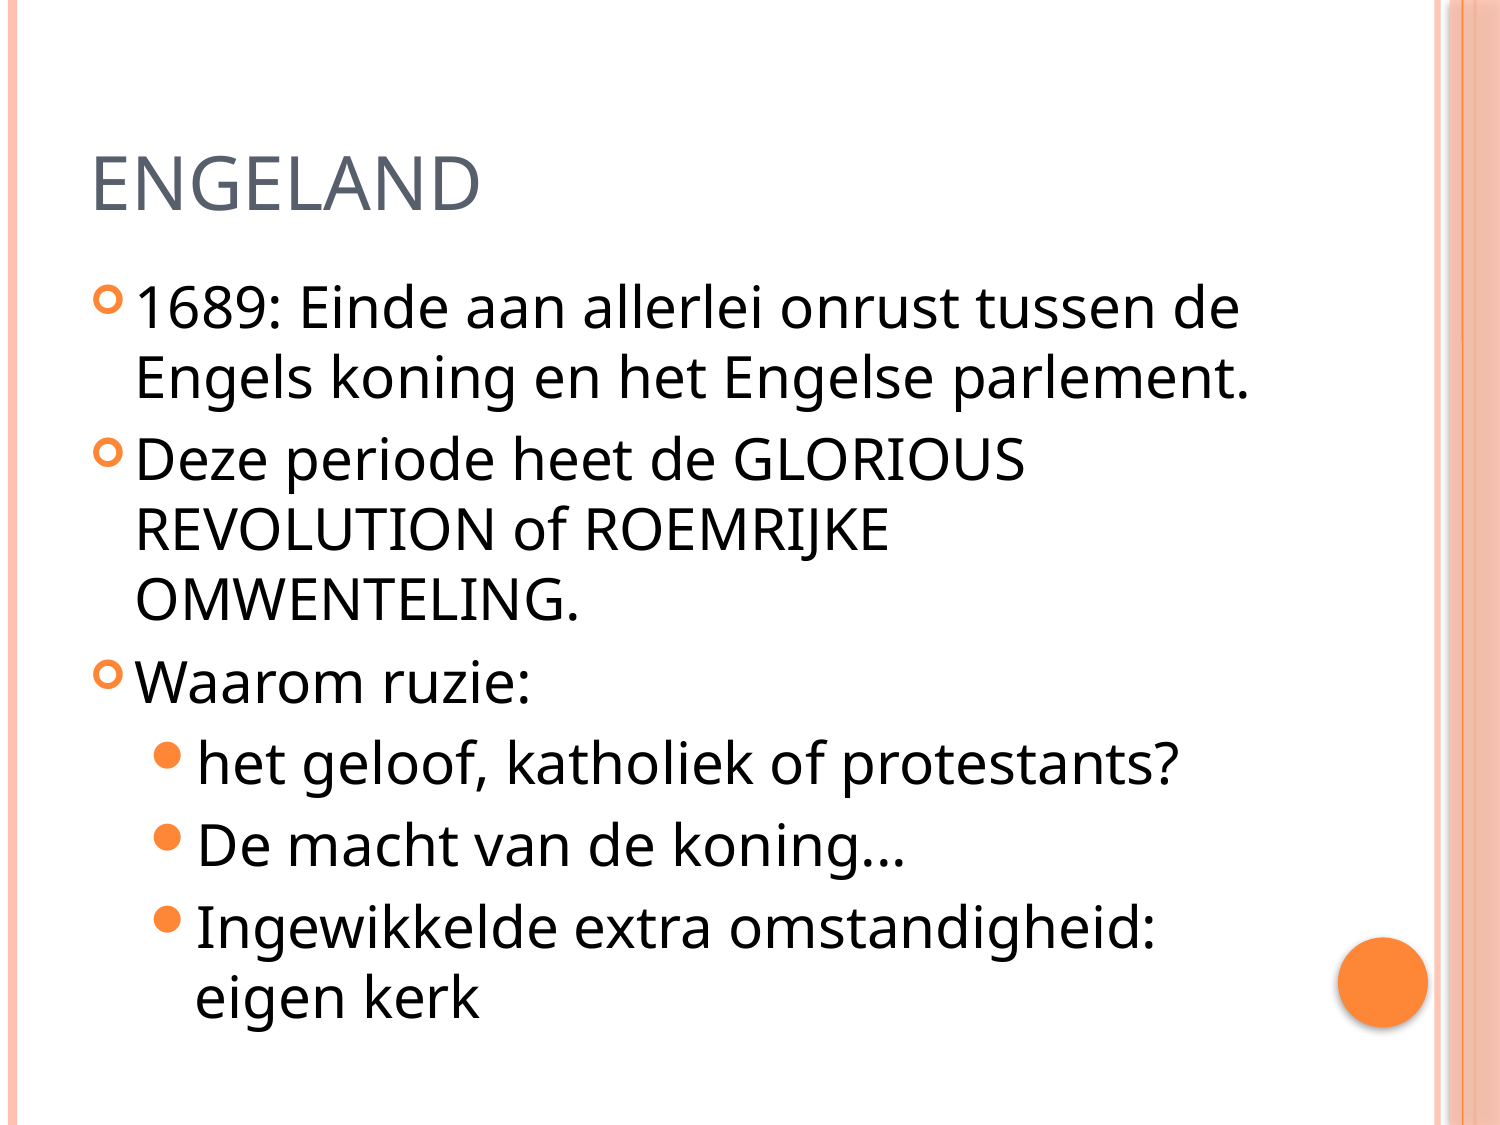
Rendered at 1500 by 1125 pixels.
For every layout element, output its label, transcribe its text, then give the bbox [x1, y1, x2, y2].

title Engeland [75, 45, 1300, 233]
list 1689: Einde aan allerlei onrust tussen de Engels koning en het Engelse parlement. Deze periode heet de GLORIOUS REVOLUTION of ROEMRIJKE OMWENTELING. Waarom ruzie: het geloof, katholiek of protestants? De macht van de koning... Ingewikkelde extra omstandigheid: eigen kerk [75, 262, 1300, 1062]
